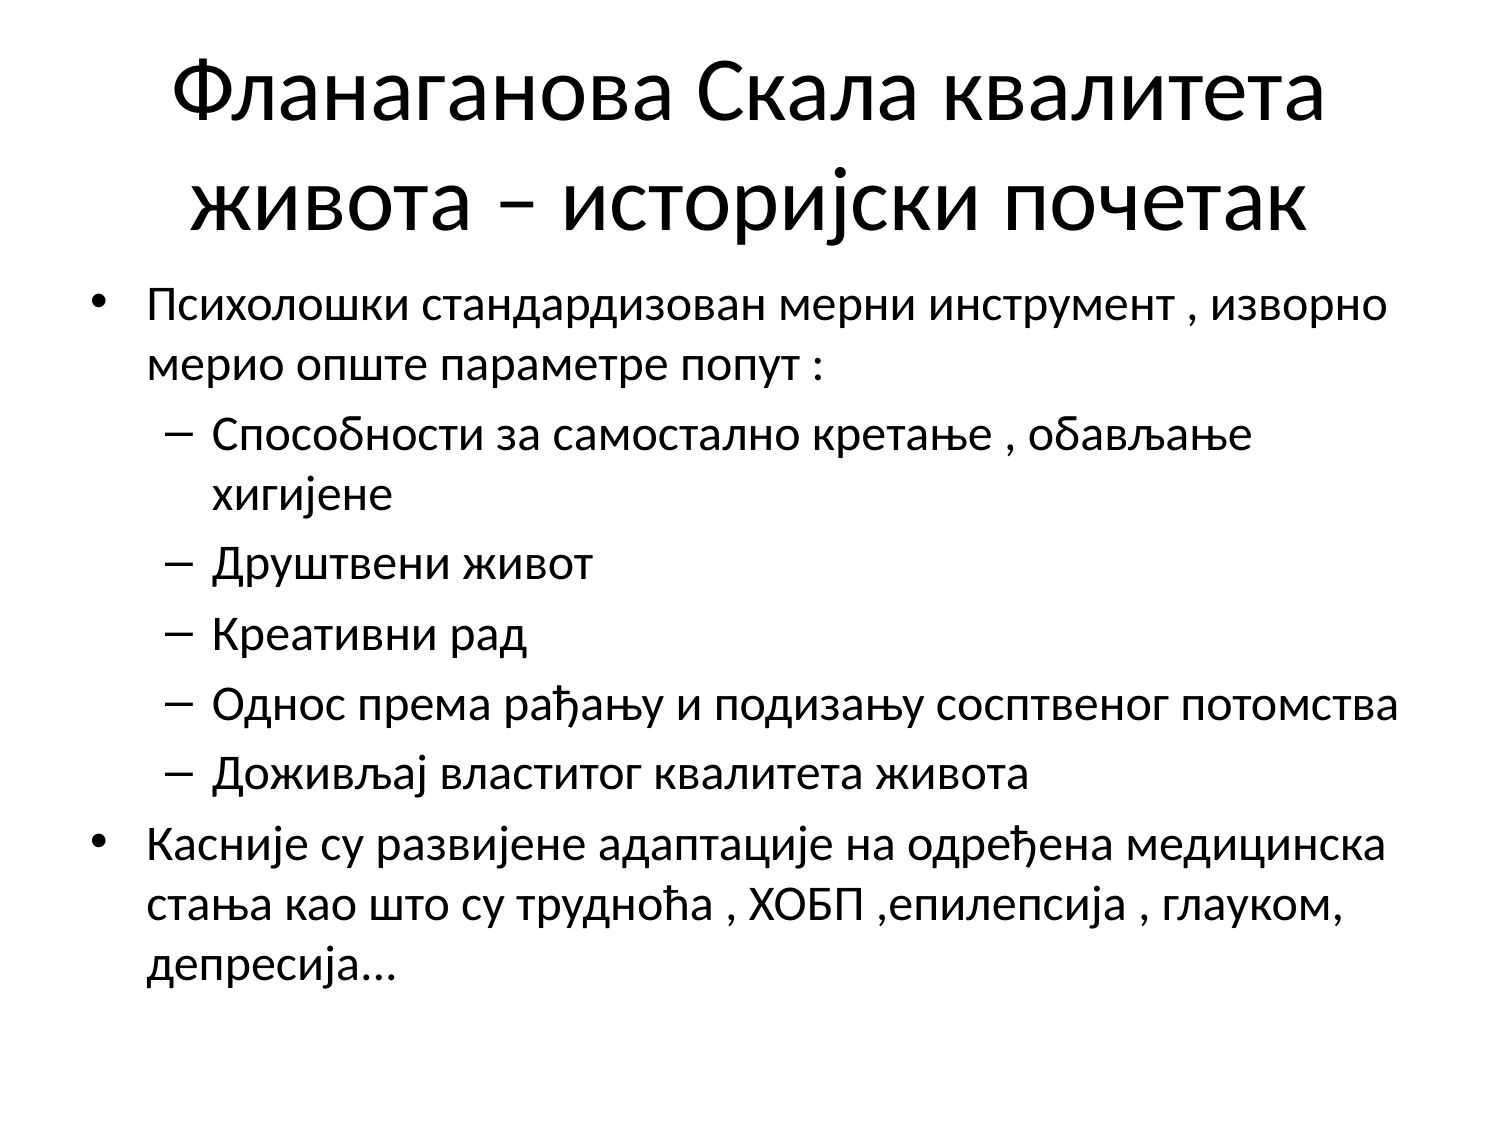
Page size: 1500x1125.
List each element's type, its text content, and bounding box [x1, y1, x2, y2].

title Фланаганова Скала квалитета живота – историјски почетак [75, 45, 1425, 233]
list Психолошки стандардизован мерни инструмент , изворно мерио опште параметре попут : Способности за самостално кретање , обављање хигијене Друштвени живот Креативни рад Однос према рађању и подизању сосптвеног потомства Доживљај властитог квалитета живота Касније су развијене адаптације на одређена медицинска стања као што су трудноћа , ХОБП ,епилепсија , глауком, депресија... [75, 262, 1425, 1005]
